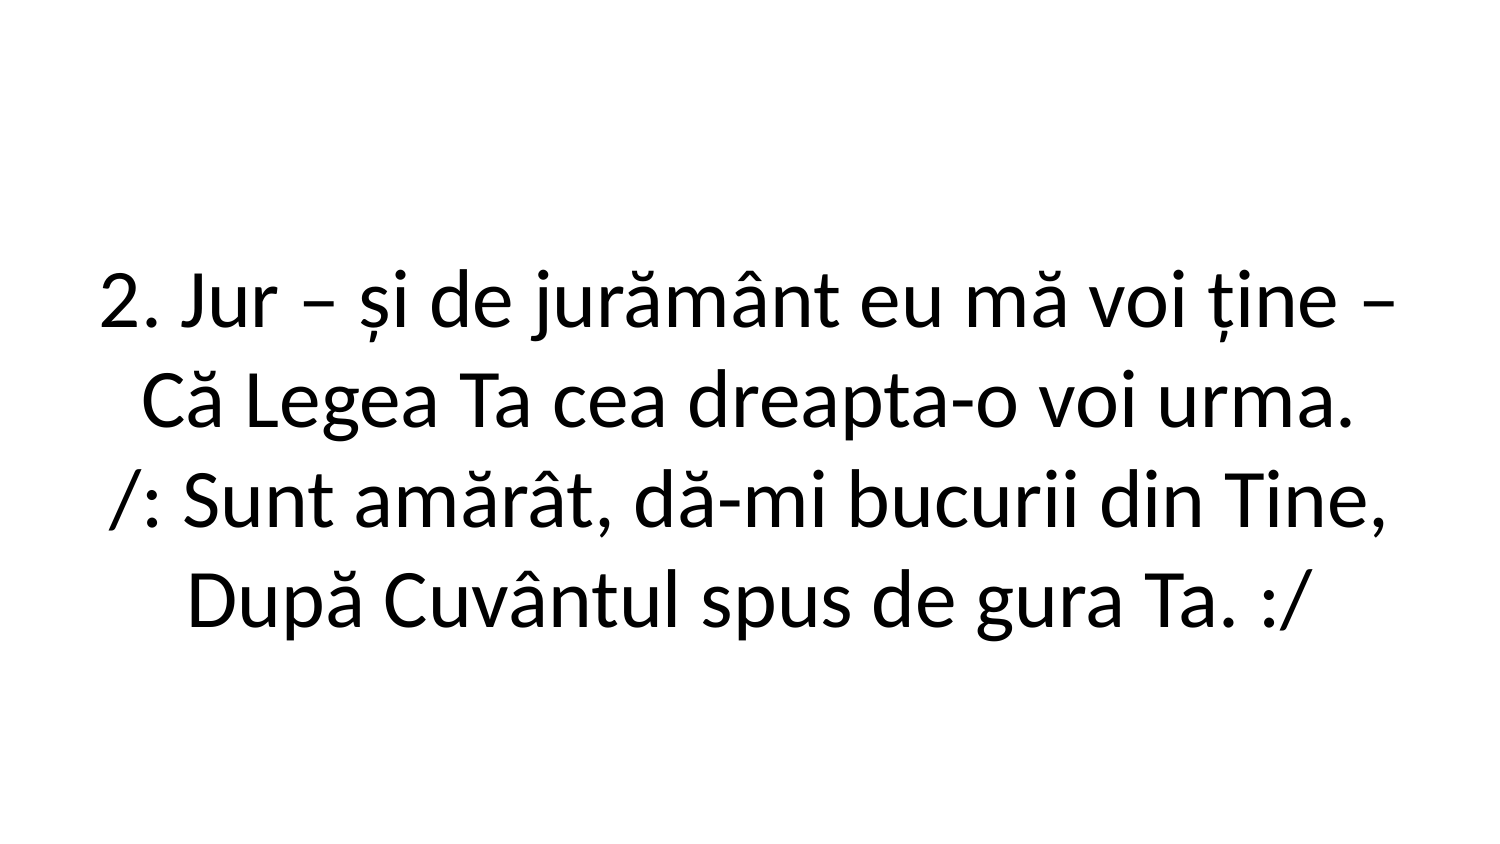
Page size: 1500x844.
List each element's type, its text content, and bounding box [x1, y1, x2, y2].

text_box 2. Jur – și de jurământ eu mă voi ține – Că Legea Ta cea dreapta-o voi urma. /: Sunt amărât, dă-mi bucurii din Tine, După Cuvântul spus de gura Ta. :/ [84, 192, 1416, 652]
